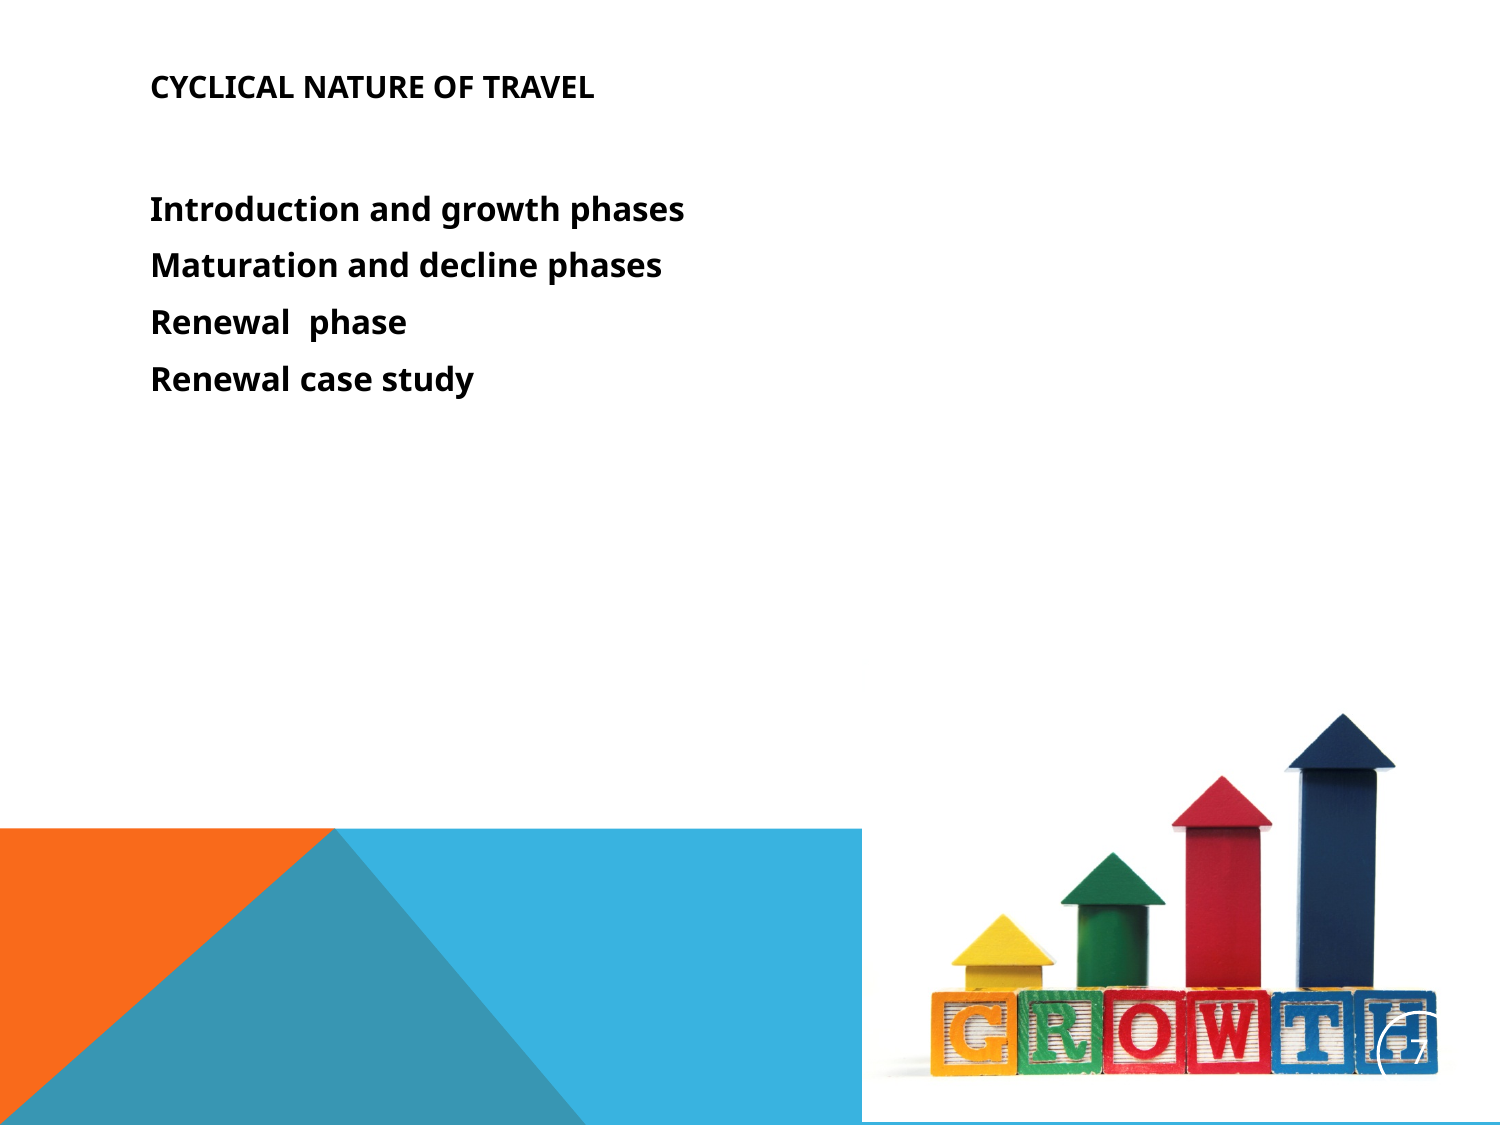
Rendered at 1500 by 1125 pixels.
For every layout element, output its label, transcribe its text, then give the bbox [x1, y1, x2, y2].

picture [862, 659, 1500, 1122]
title Cyclical Nature of Travel [135, 60, 1369, 150]
list Introduction and growth phases Maturation and decline phases Renewal phase Renewal case study [135, 180, 1369, 768]
